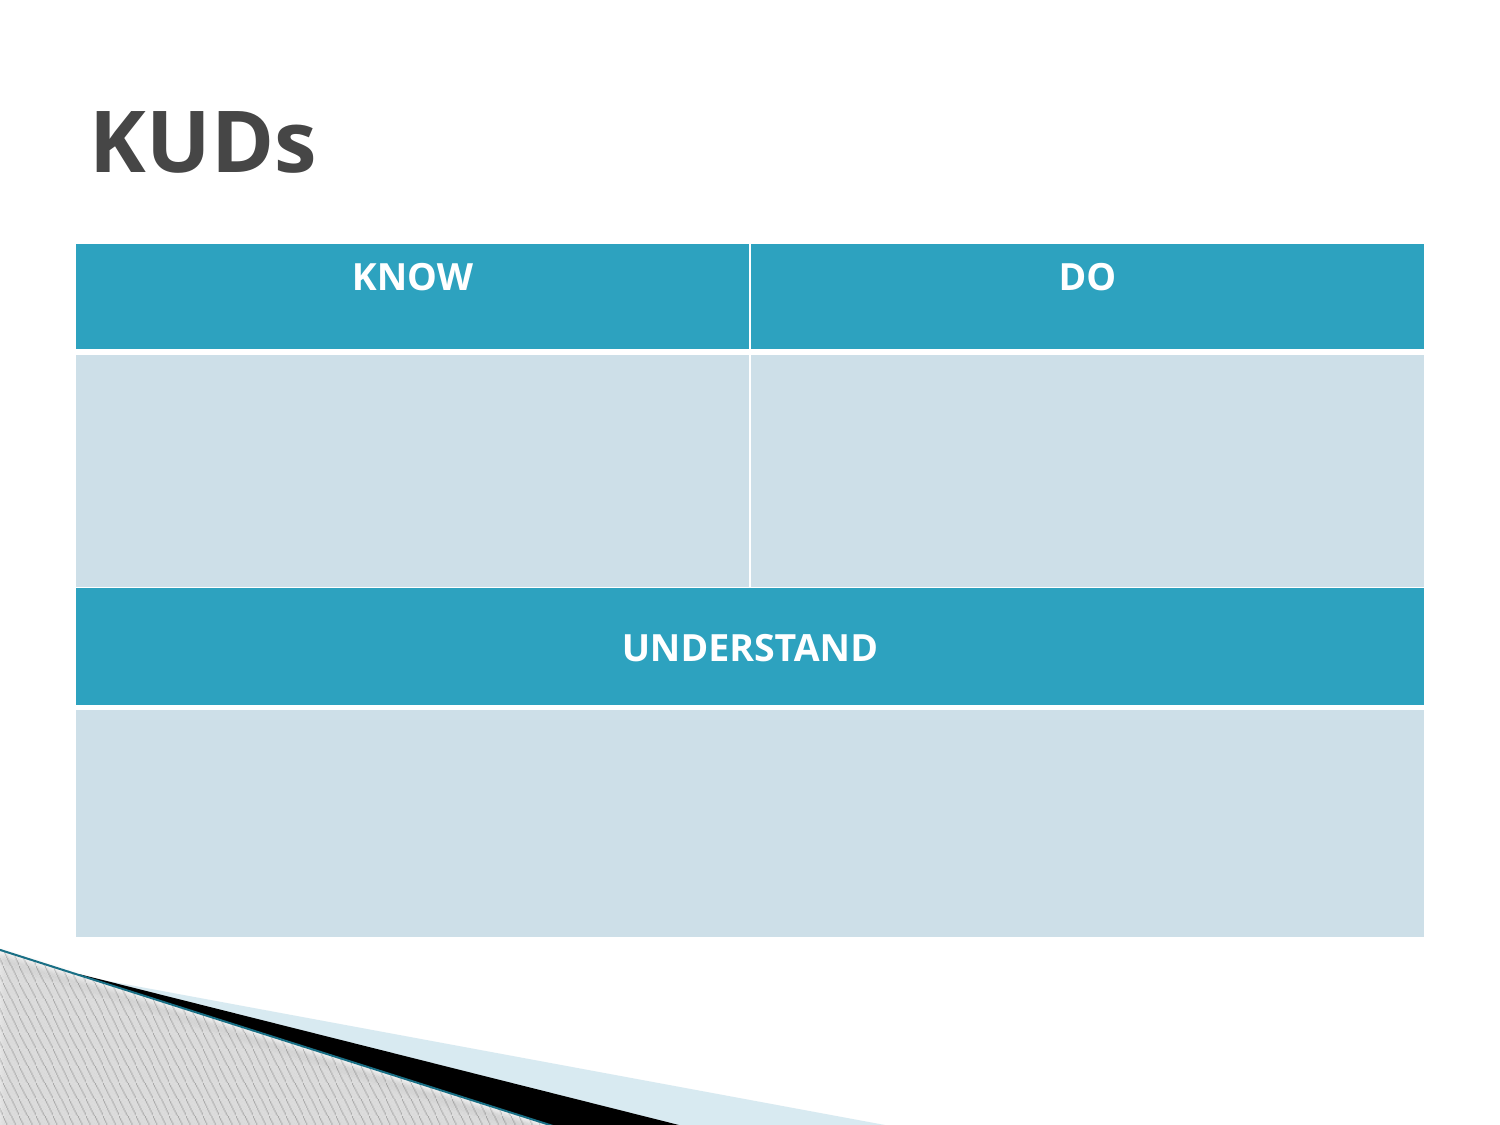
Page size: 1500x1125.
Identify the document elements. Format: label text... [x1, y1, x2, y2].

table_cell [76, 355, 749, 587]
table_header UNDERSTAND [76, 588, 1424, 705]
table_cell [751, 355, 1424, 587]
table_header KNOW [76, 244, 749, 349]
table_header DO [751, 244, 1424, 349]
table_cell [76, 710, 1424, 937]
title KUDs [75, 45, 1425, 233]
